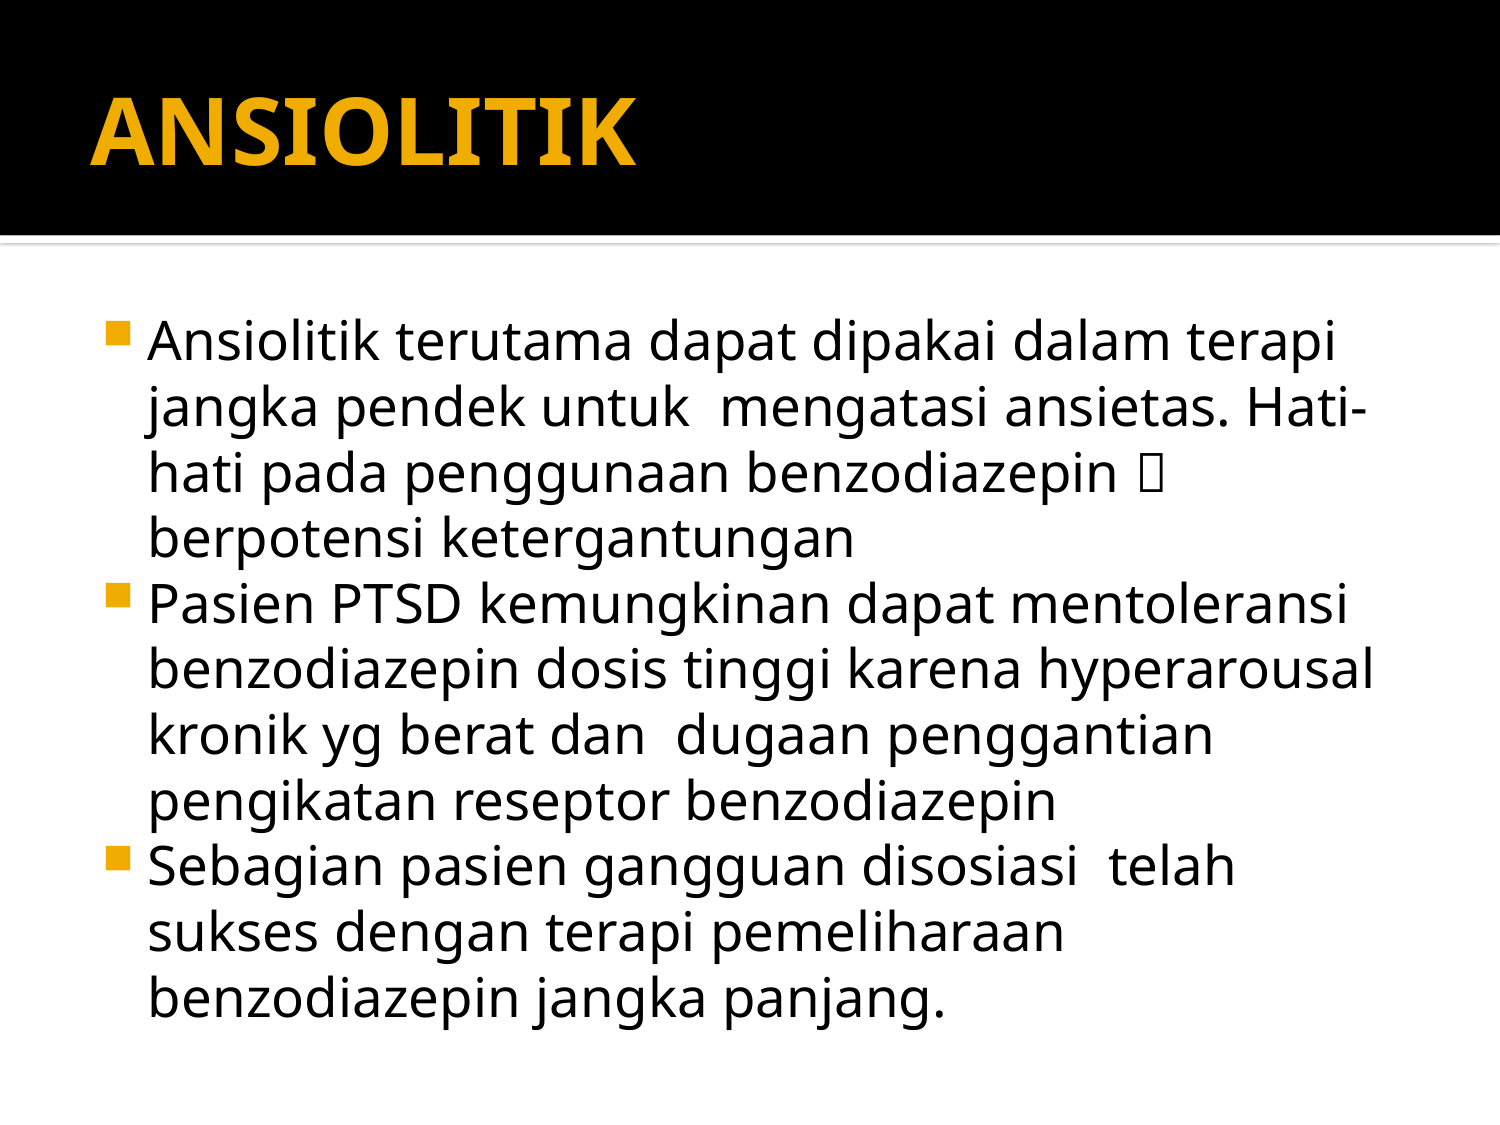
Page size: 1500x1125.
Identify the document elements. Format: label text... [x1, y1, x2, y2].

list Ansiolitik terutama dapat dipakai dalam terapi jangka pendek untuk mengatasi ansietas. Hati-hati pada penggunaan benzodiazepin  berpotensi ketergantungan Pasien PTSD kemungkinan dapat mentoleransi benzodiazepin dosis tinggi karena hyperarousal kronik yg berat dan dugaan penggantian pengikatan reseptor benzodiazepin Sebagian pasien gangguan disosiasi telah sukses dengan terapi pemeliharaan benzodiazepin jangka panjang. [75, 291, 1425, 1050]
title ANSIOLITIK [75, 25, 1425, 231]
